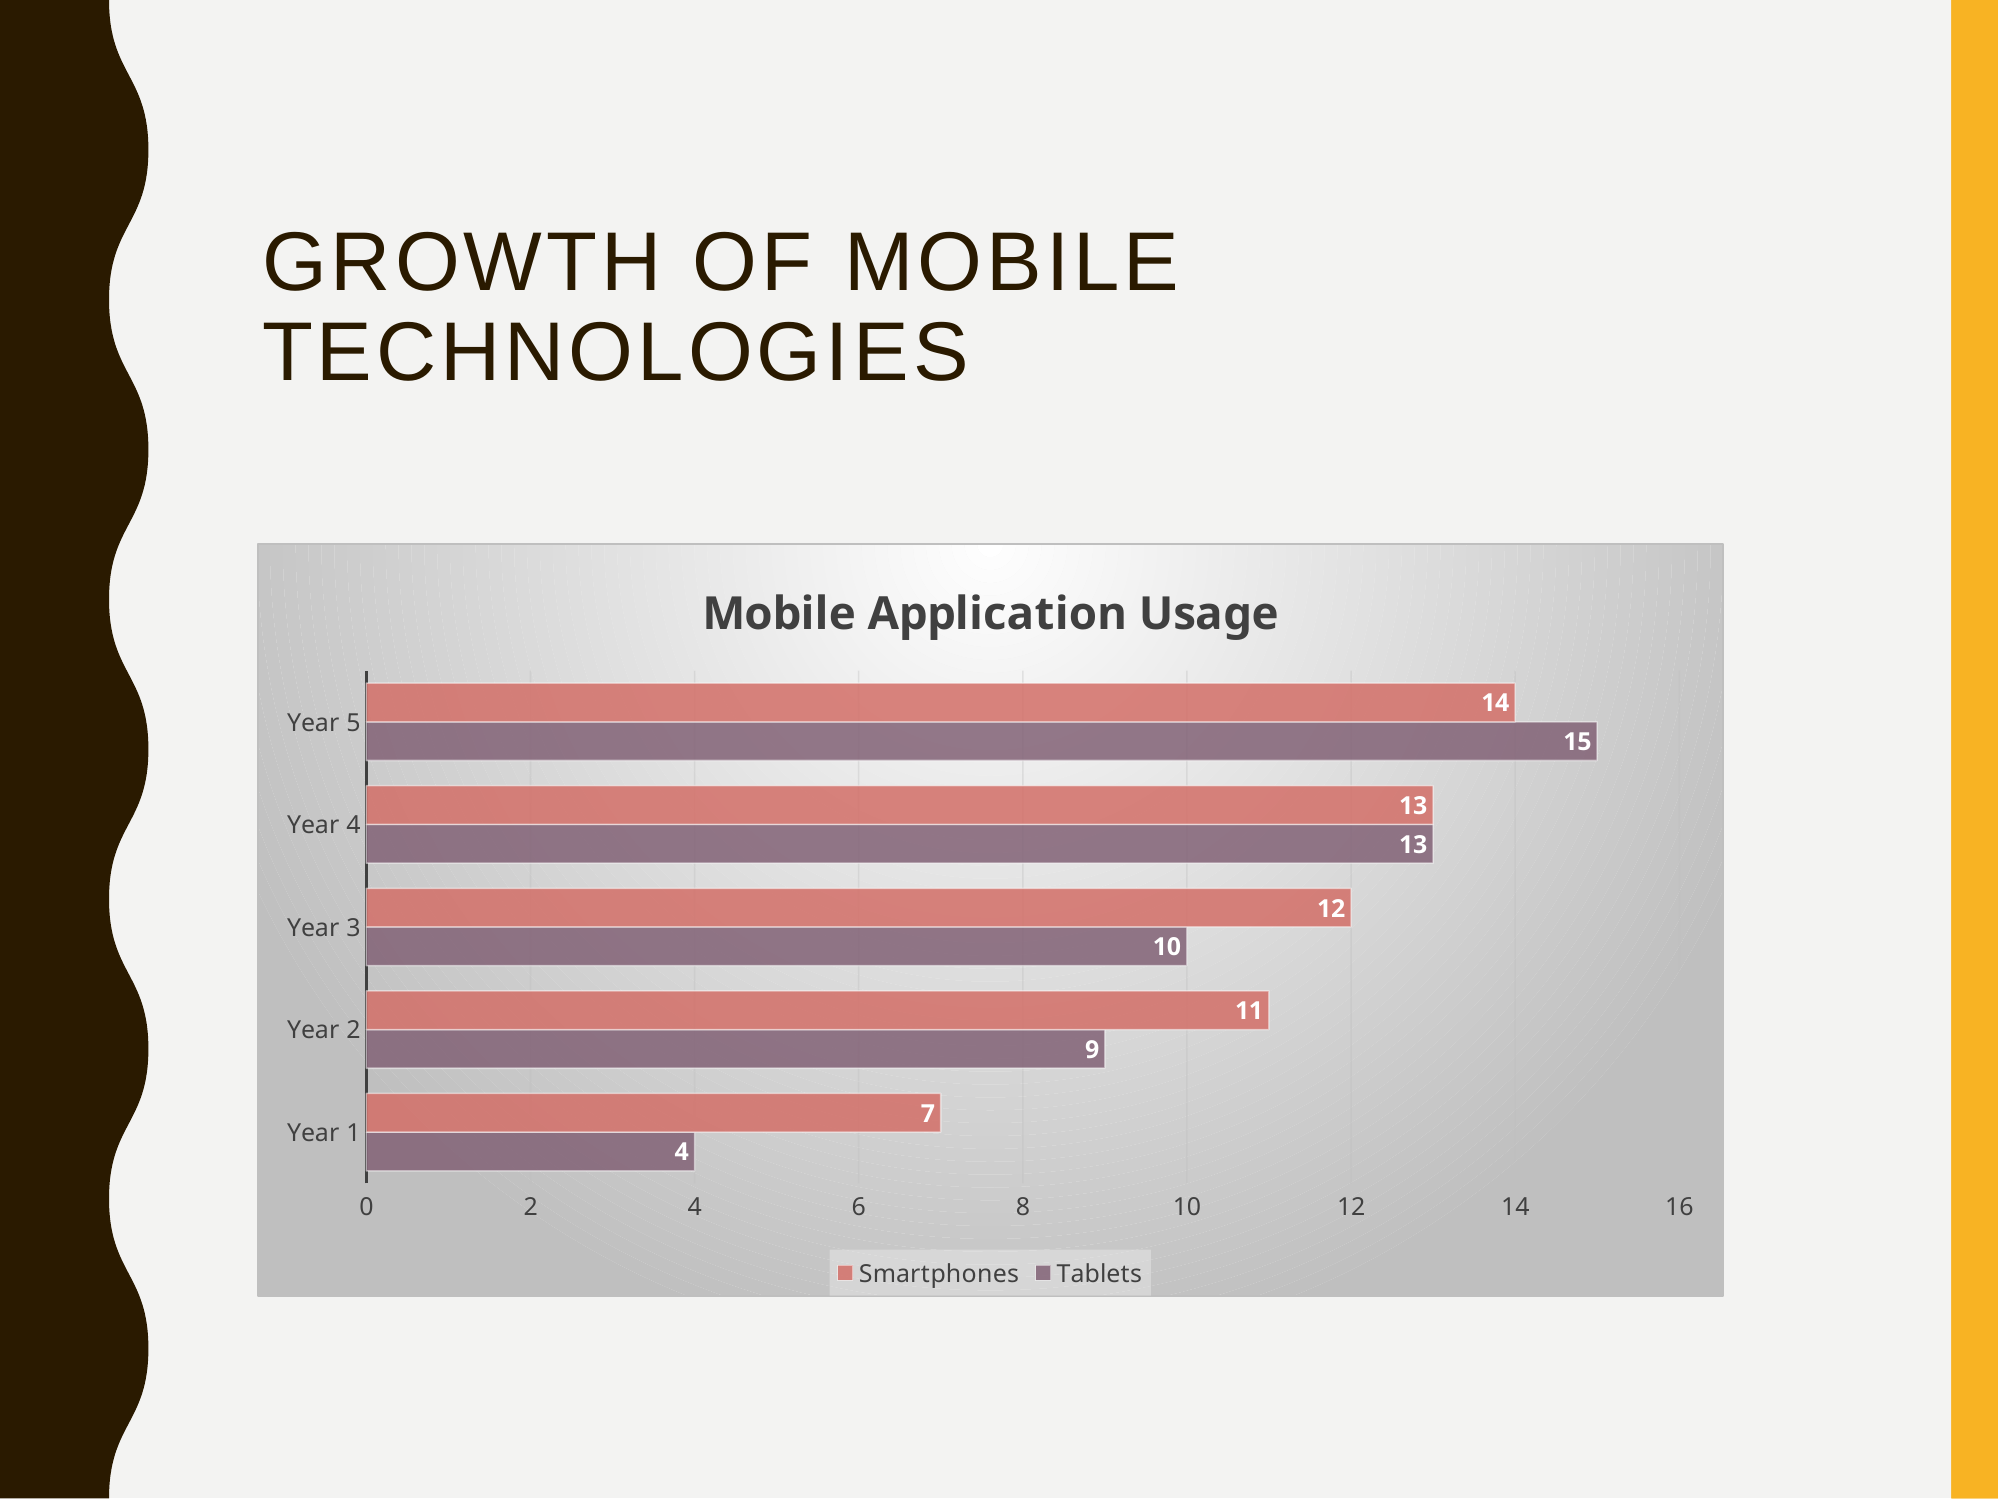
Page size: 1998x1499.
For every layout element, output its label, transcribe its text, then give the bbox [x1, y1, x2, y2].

chart [256, 543, 1724, 1297]
title Growth of Mobile Technologies [247, 167, 1751, 450]
